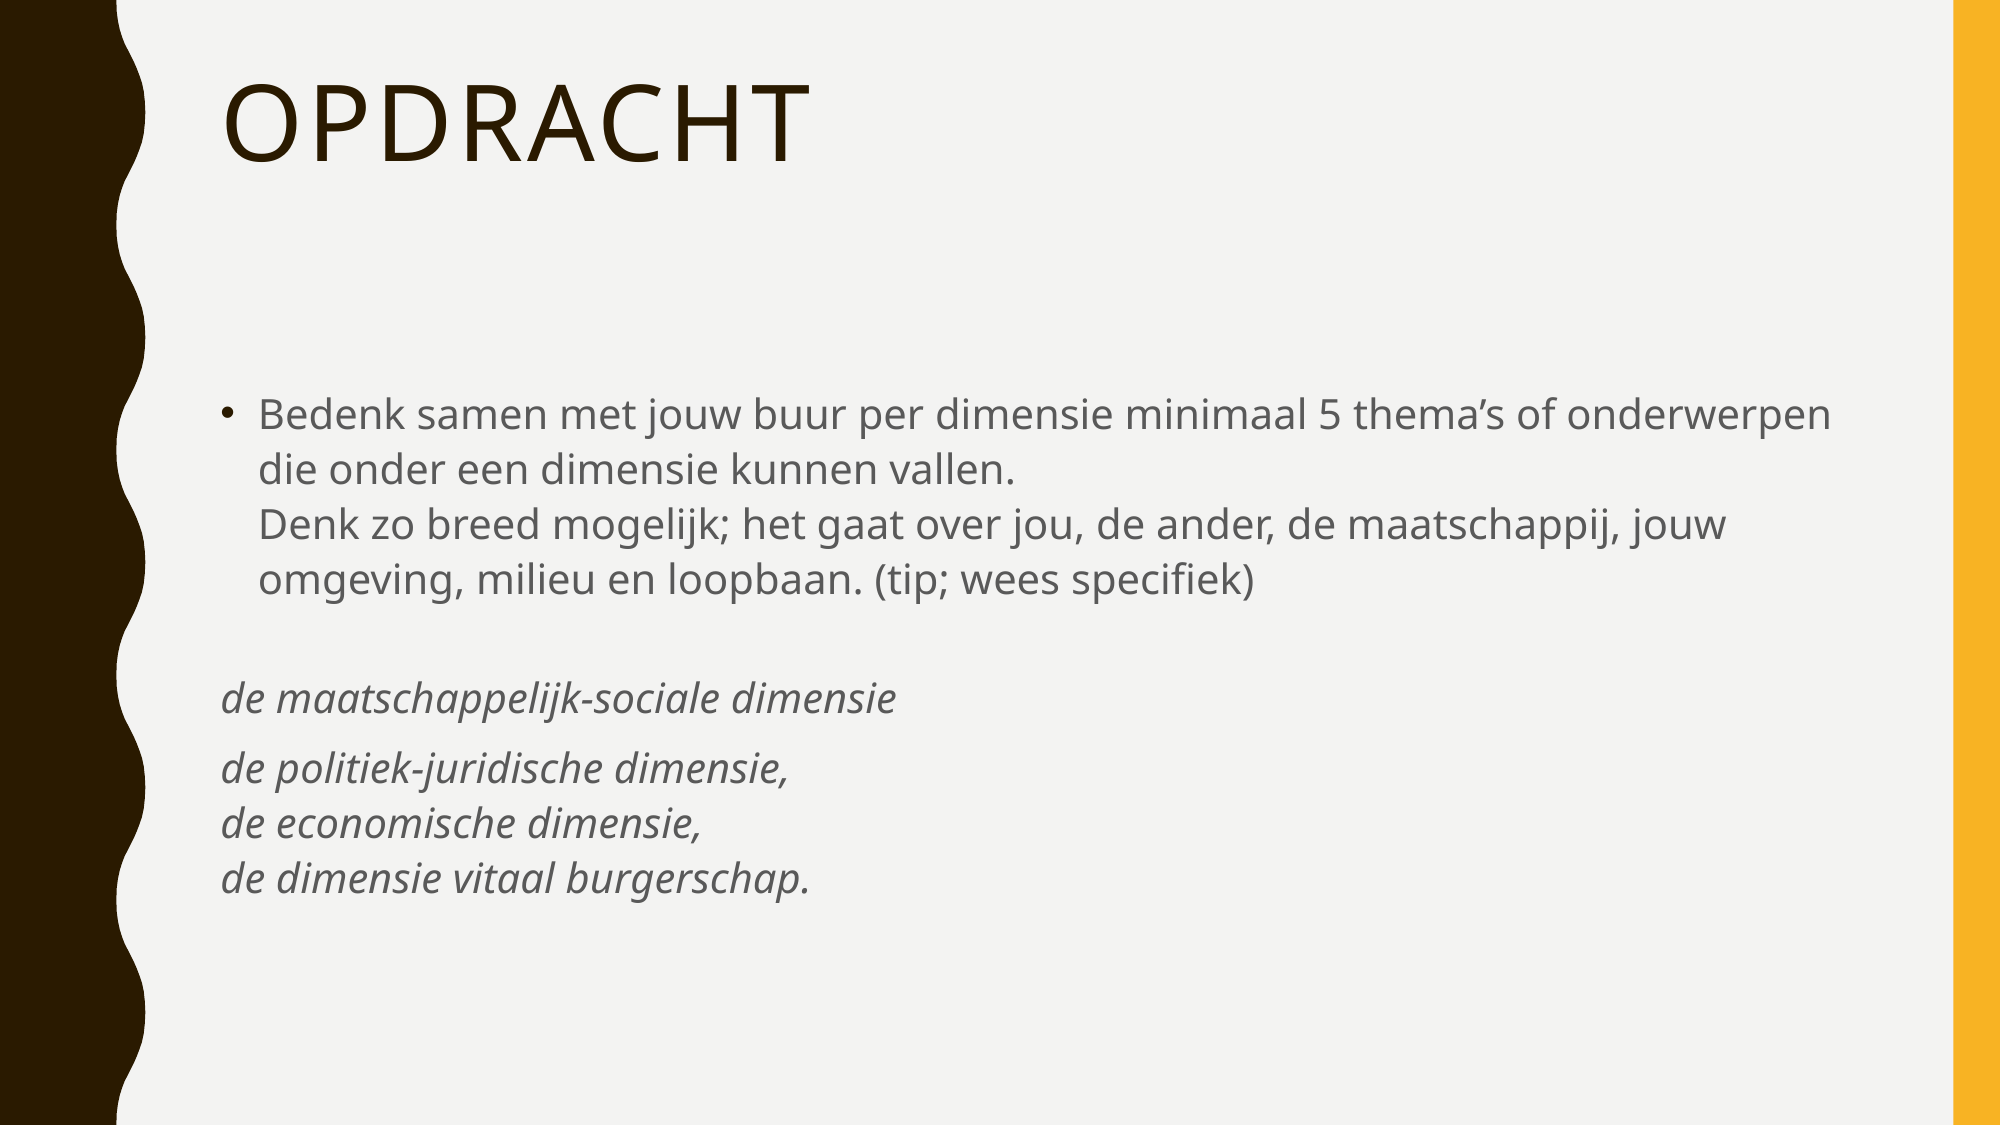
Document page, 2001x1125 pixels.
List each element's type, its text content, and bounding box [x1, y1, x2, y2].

list Bedenk samen met jouw buur per dimensie minimaal 5 thema’s of onderwerpen die onder een dimensie kunnen vallen. Denk zo breed mogelijk; het gaat over jou, de ander, de maatschappij, jouw omgeving, milieu en loopbaan. (tip; wees specifiek) de maatschappelijk-sociale dimensie de politiek-juridische dimensie, de economische dimensie, de dimensie vitaal burgerschap. [205, 375, 1875, 965]
title Opdracht [205, 62, 1875, 308]
